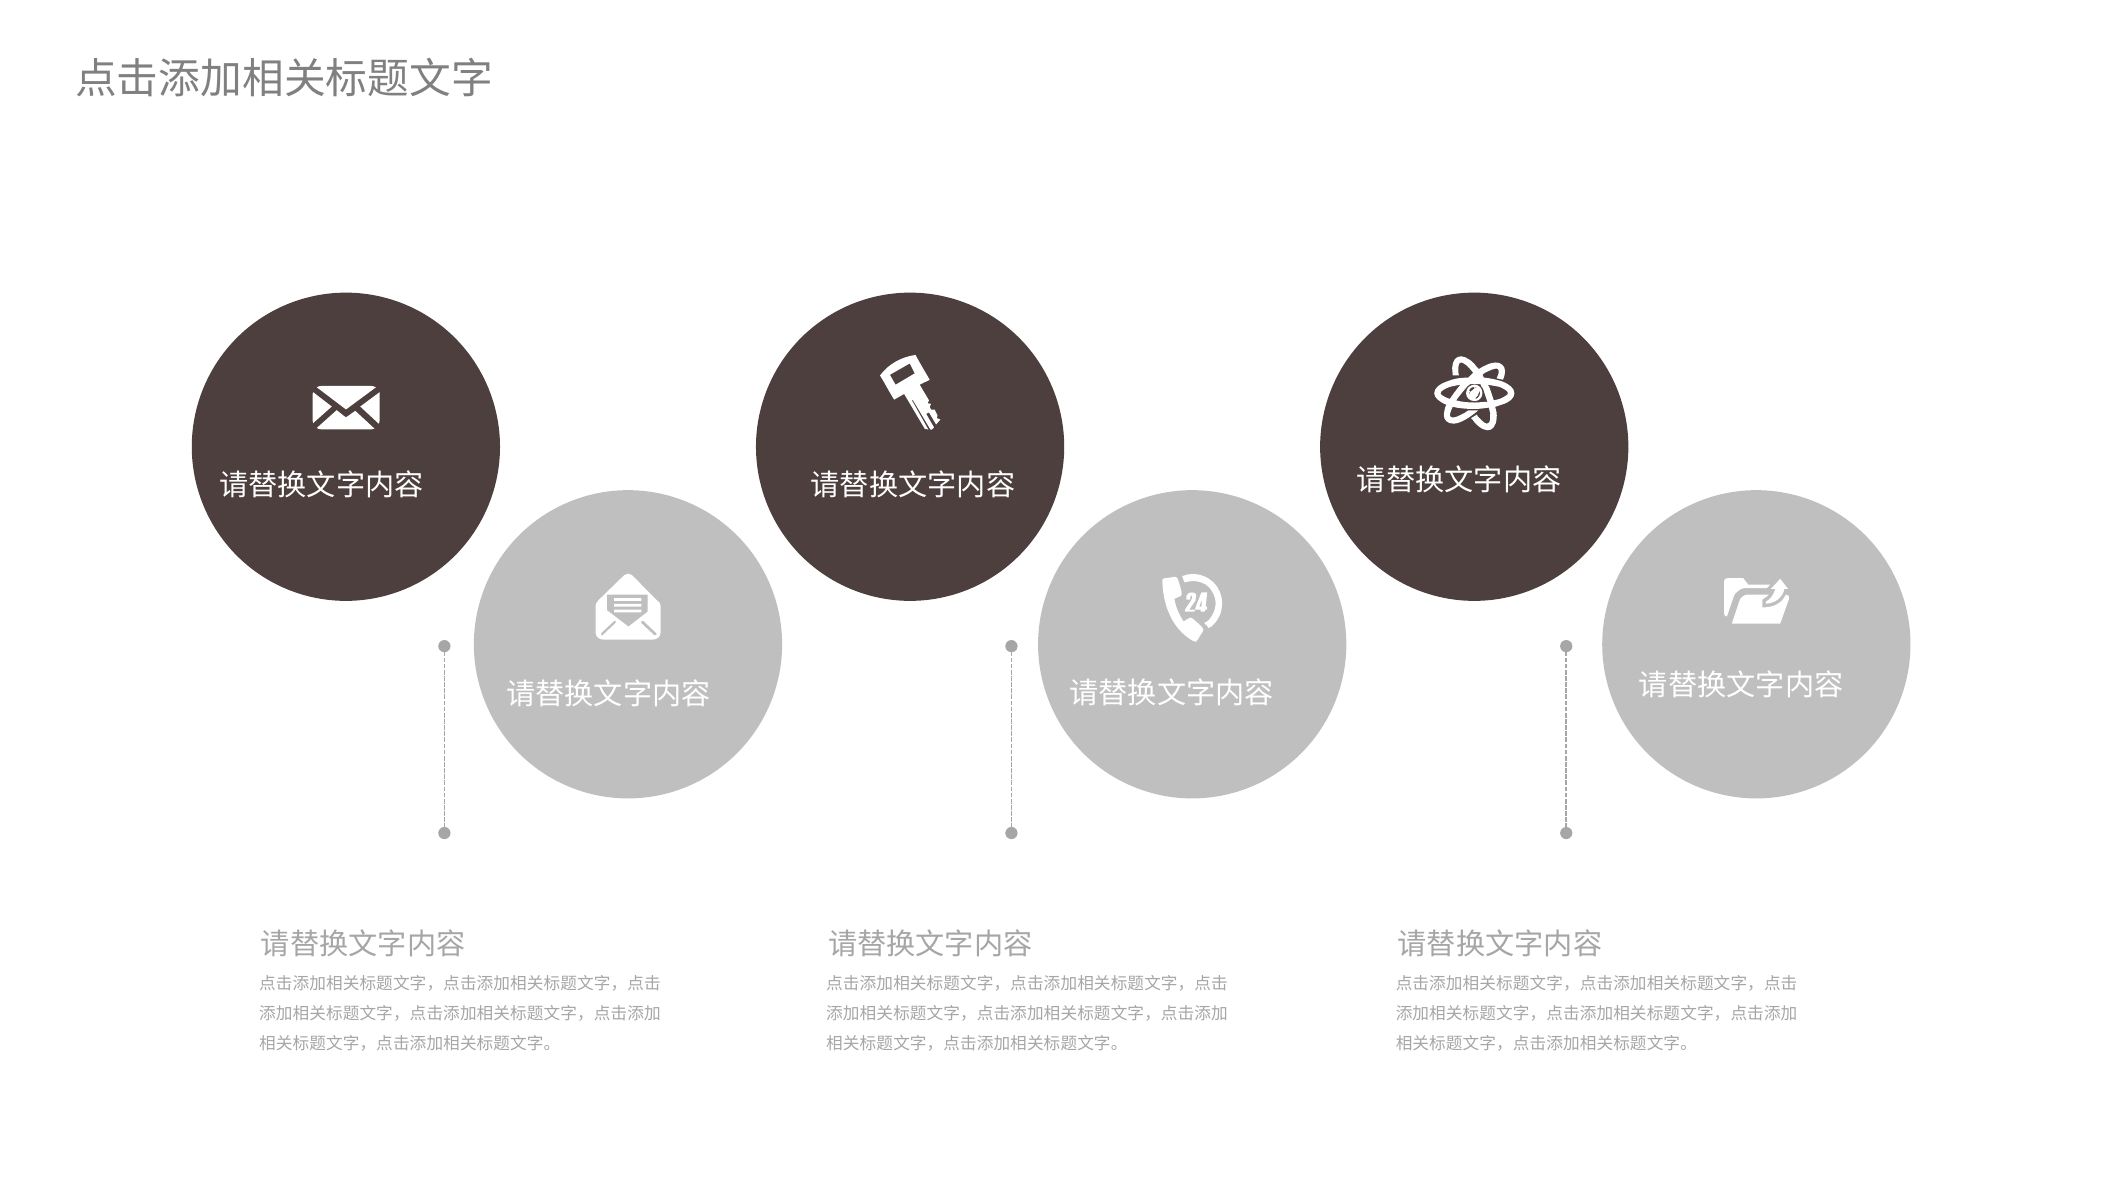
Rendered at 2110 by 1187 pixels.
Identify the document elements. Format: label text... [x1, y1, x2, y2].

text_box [473, 490, 814, 799]
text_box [751, 292, 1075, 601]
text_box 点击添加相关标题文字，点击添加相关标题文字，点击添加相关标题文字，点击添加相关标题文字，点击添加相关标题文字，点击添加相关标题文字。 [245, 956, 680, 1060]
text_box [1038, 490, 1378, 799]
text_box 请替换文字内容 [812, 910, 1211, 968]
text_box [1320, 292, 1665, 601]
text_box 请替换文字内容 [245, 910, 644, 968]
text_box 点击添加相关标题文字，点击添加相关标题文字，点击添加相关标题文字，点击添加相关标题文字，点击添加相关标题文字，点击添加相关标题文字。 [812, 956, 1248, 1060]
text_box 点击添加相关标题文字 [59, 44, 563, 107]
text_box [1602, 490, 1947, 799]
text_box 点击添加相关标题文字，点击添加相关标题文字，点击添加相关标题文字，点击添加相关标题文字，点击添加相关标题文字，点击添加相关标题文字。 [1381, 956, 1817, 1060]
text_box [191, 292, 527, 601]
text_box 请替换文字内容 [1381, 910, 1781, 968]
